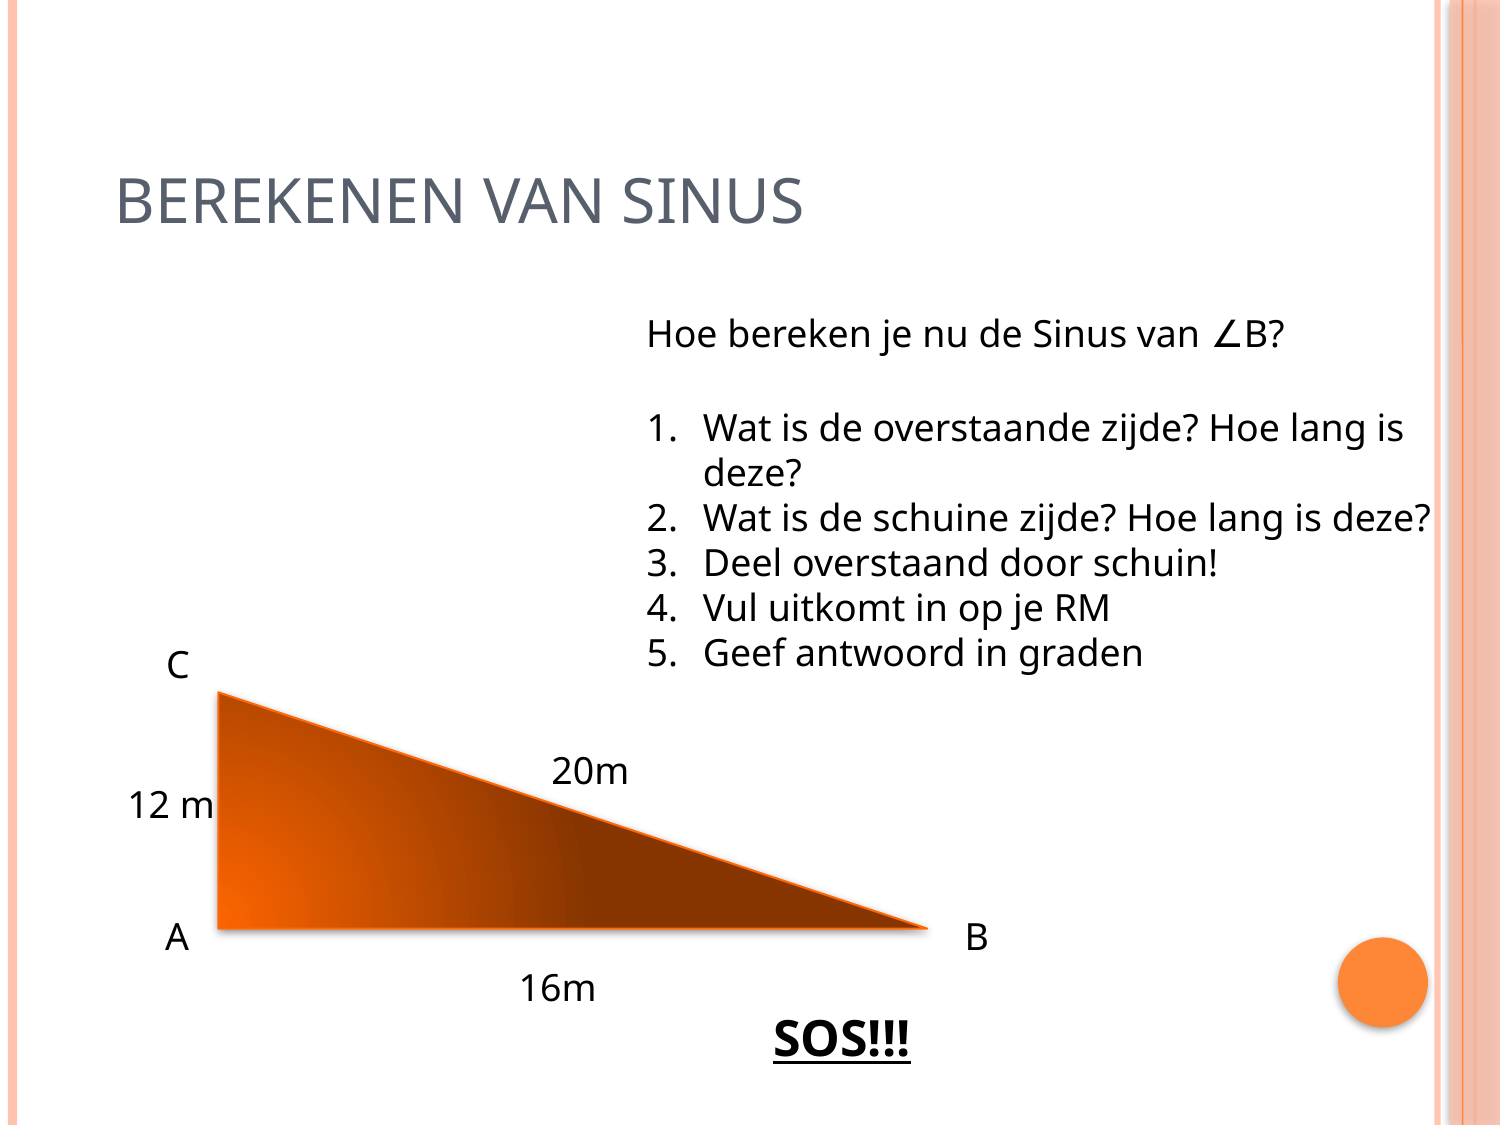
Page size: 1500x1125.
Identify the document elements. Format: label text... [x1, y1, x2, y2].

text_box Wat is de overstaande zijde? Hoe lang is deze? Wat is de schuine zijde? Hoe lang is deze? Deel overstaand door schuin! Vul uitkomt in op je RM Geef antwoord in graden [631, 397, 1483, 682]
text_box 20m [536, 739, 645, 800]
text_box Hoe bereken je nu de Sinus van ∠B? [631, 302, 1310, 363]
text_box 12 m [112, 773, 230, 834]
text_box A [150, 905, 205, 965]
text_box C [151, 633, 205, 694]
title Berekenen van Sinus [100, 101, 1463, 244]
text_box SOS!!! [758, 999, 926, 1075]
text_box B [949, 905, 1004, 965]
text_box [217, 691, 929, 930]
text_box 16m [503, 956, 612, 1017]
